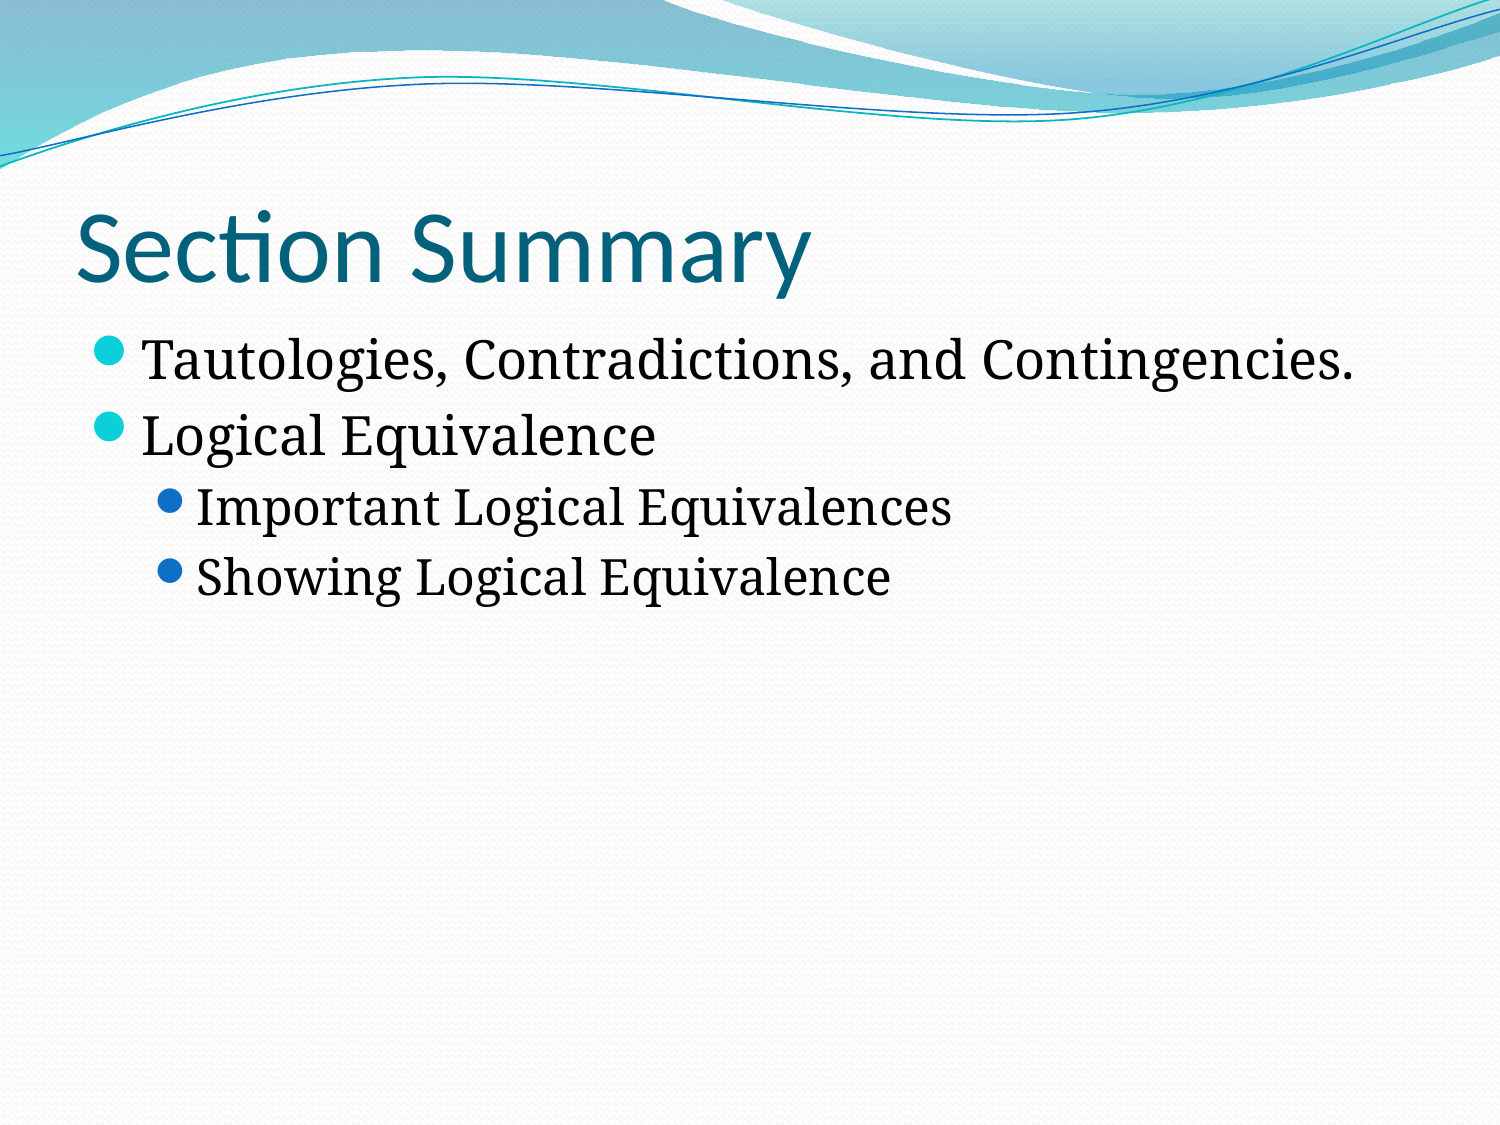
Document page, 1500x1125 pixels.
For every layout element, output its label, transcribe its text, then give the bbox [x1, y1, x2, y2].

title Section Summary [75, 115, 1425, 303]
list Tautologies, Contradictions, and Contingencies. Logical Equivalence Important Logical Equivalences Showing Logical Equivalence [75, 317, 1425, 1038]
